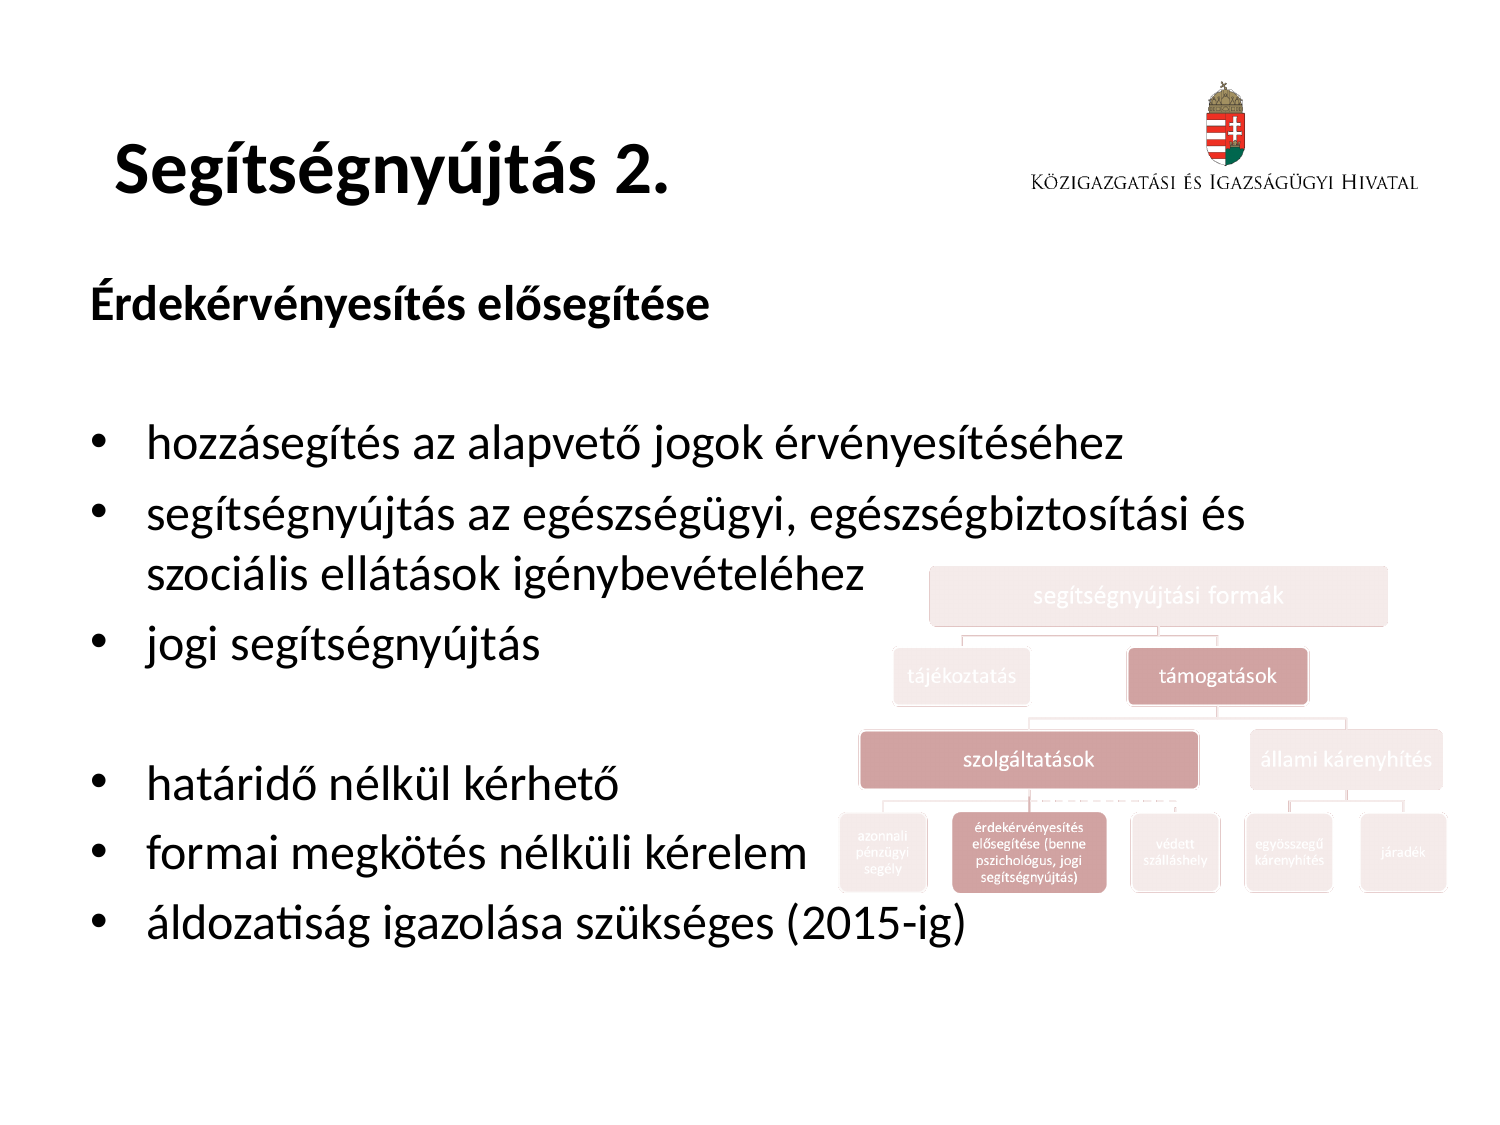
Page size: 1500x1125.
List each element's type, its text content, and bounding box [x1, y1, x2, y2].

list Érdekérvényesítés elősegítése hozzásegítés az alapvető jogok érvényesítéséhez segítségnyújtás az egészségügyi, egészségbiztosítási és szociális ellátások igénybevételéhez jogi segítségnyújtás határidő nélkül kérhető formai megkötés nélküli kérelem áldozatiság igazolása szükséges (2015-ig) [75, 262, 1425, 1005]
picture [837, 562, 1448, 898]
text_box Segítségnyújtás 2. [99, 70, 1450, 258]
picture [1031, 81, 1418, 189]
